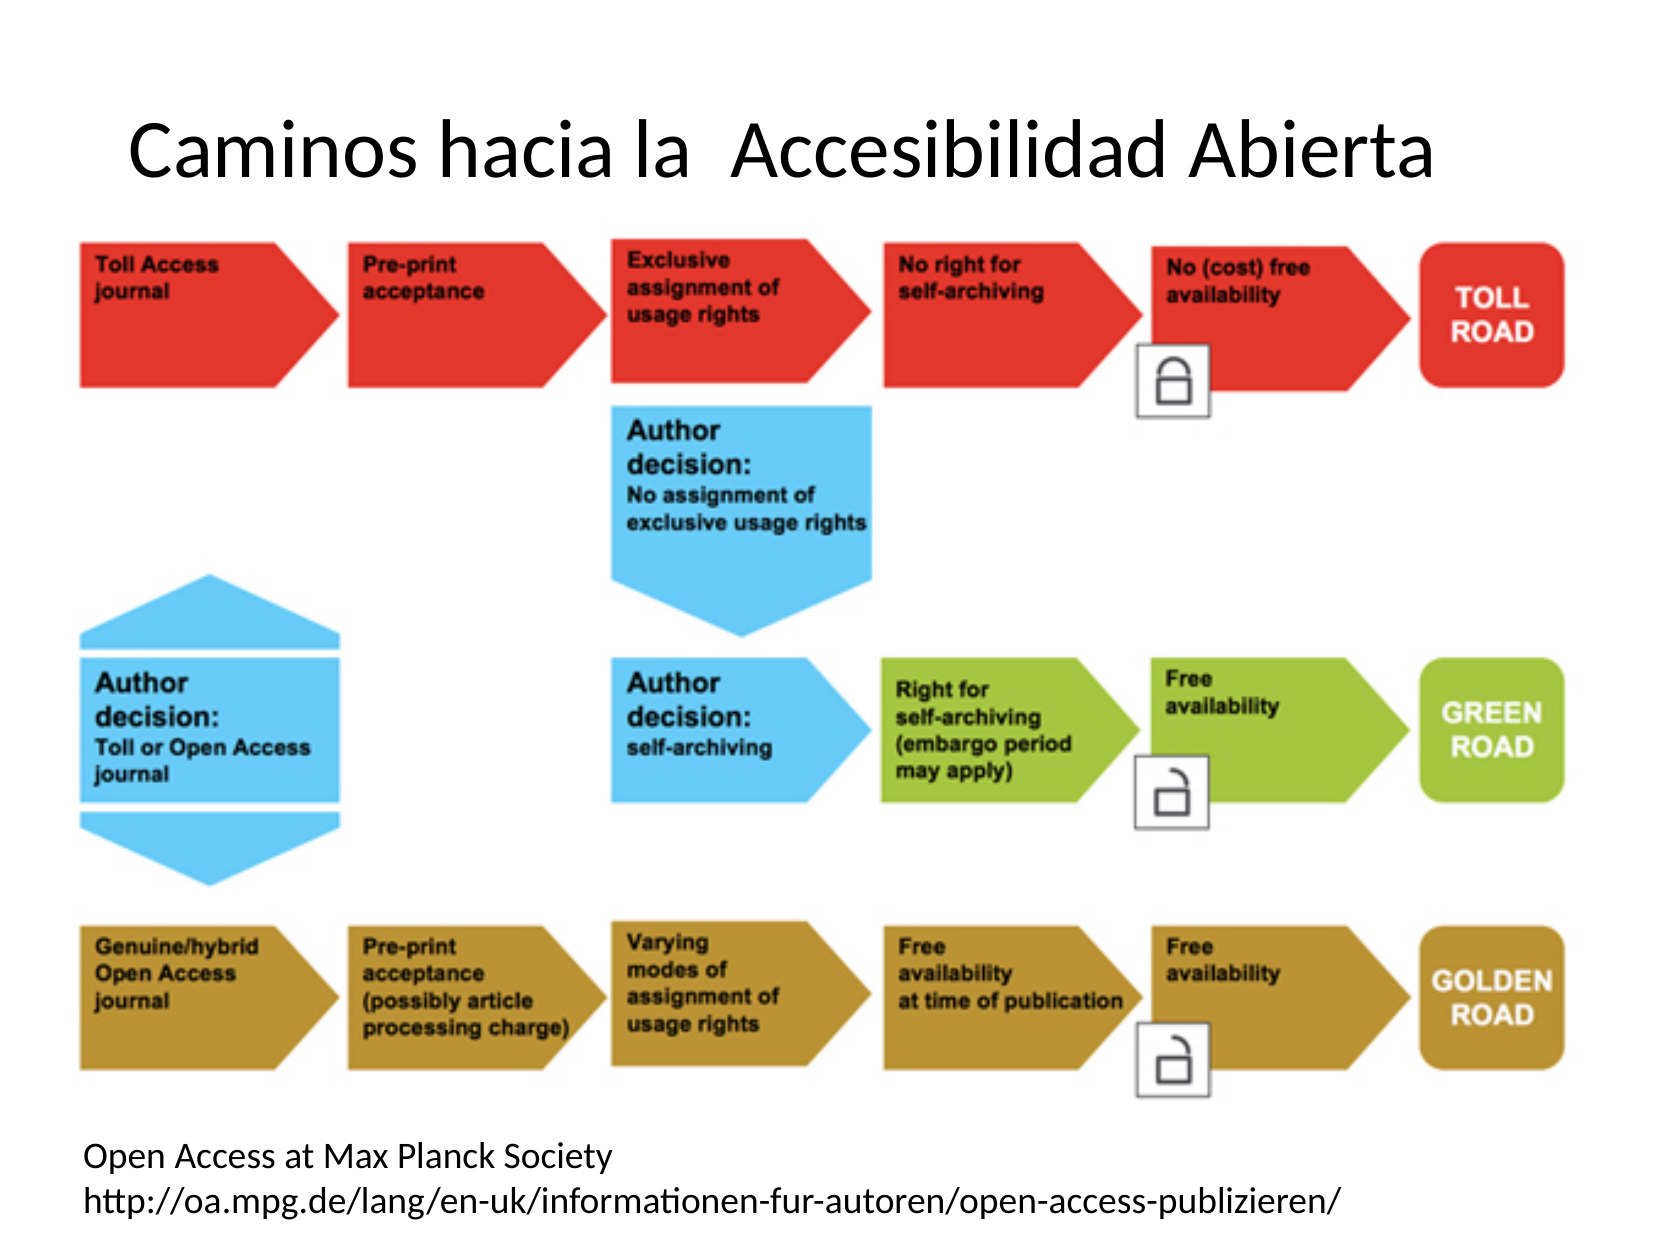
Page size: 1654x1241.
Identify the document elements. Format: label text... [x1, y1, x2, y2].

text_box Open Access at Max Planck Society http://oa.mpg.de/lang/en-uk/informationen-fur-autoren/open-access-publizieren/ [66, 1131, 1360, 1230]
text_box Caminos hacia la Accesibilidad Abierta [112, 86, 1455, 201]
picture [35, 202, 1612, 1123]
